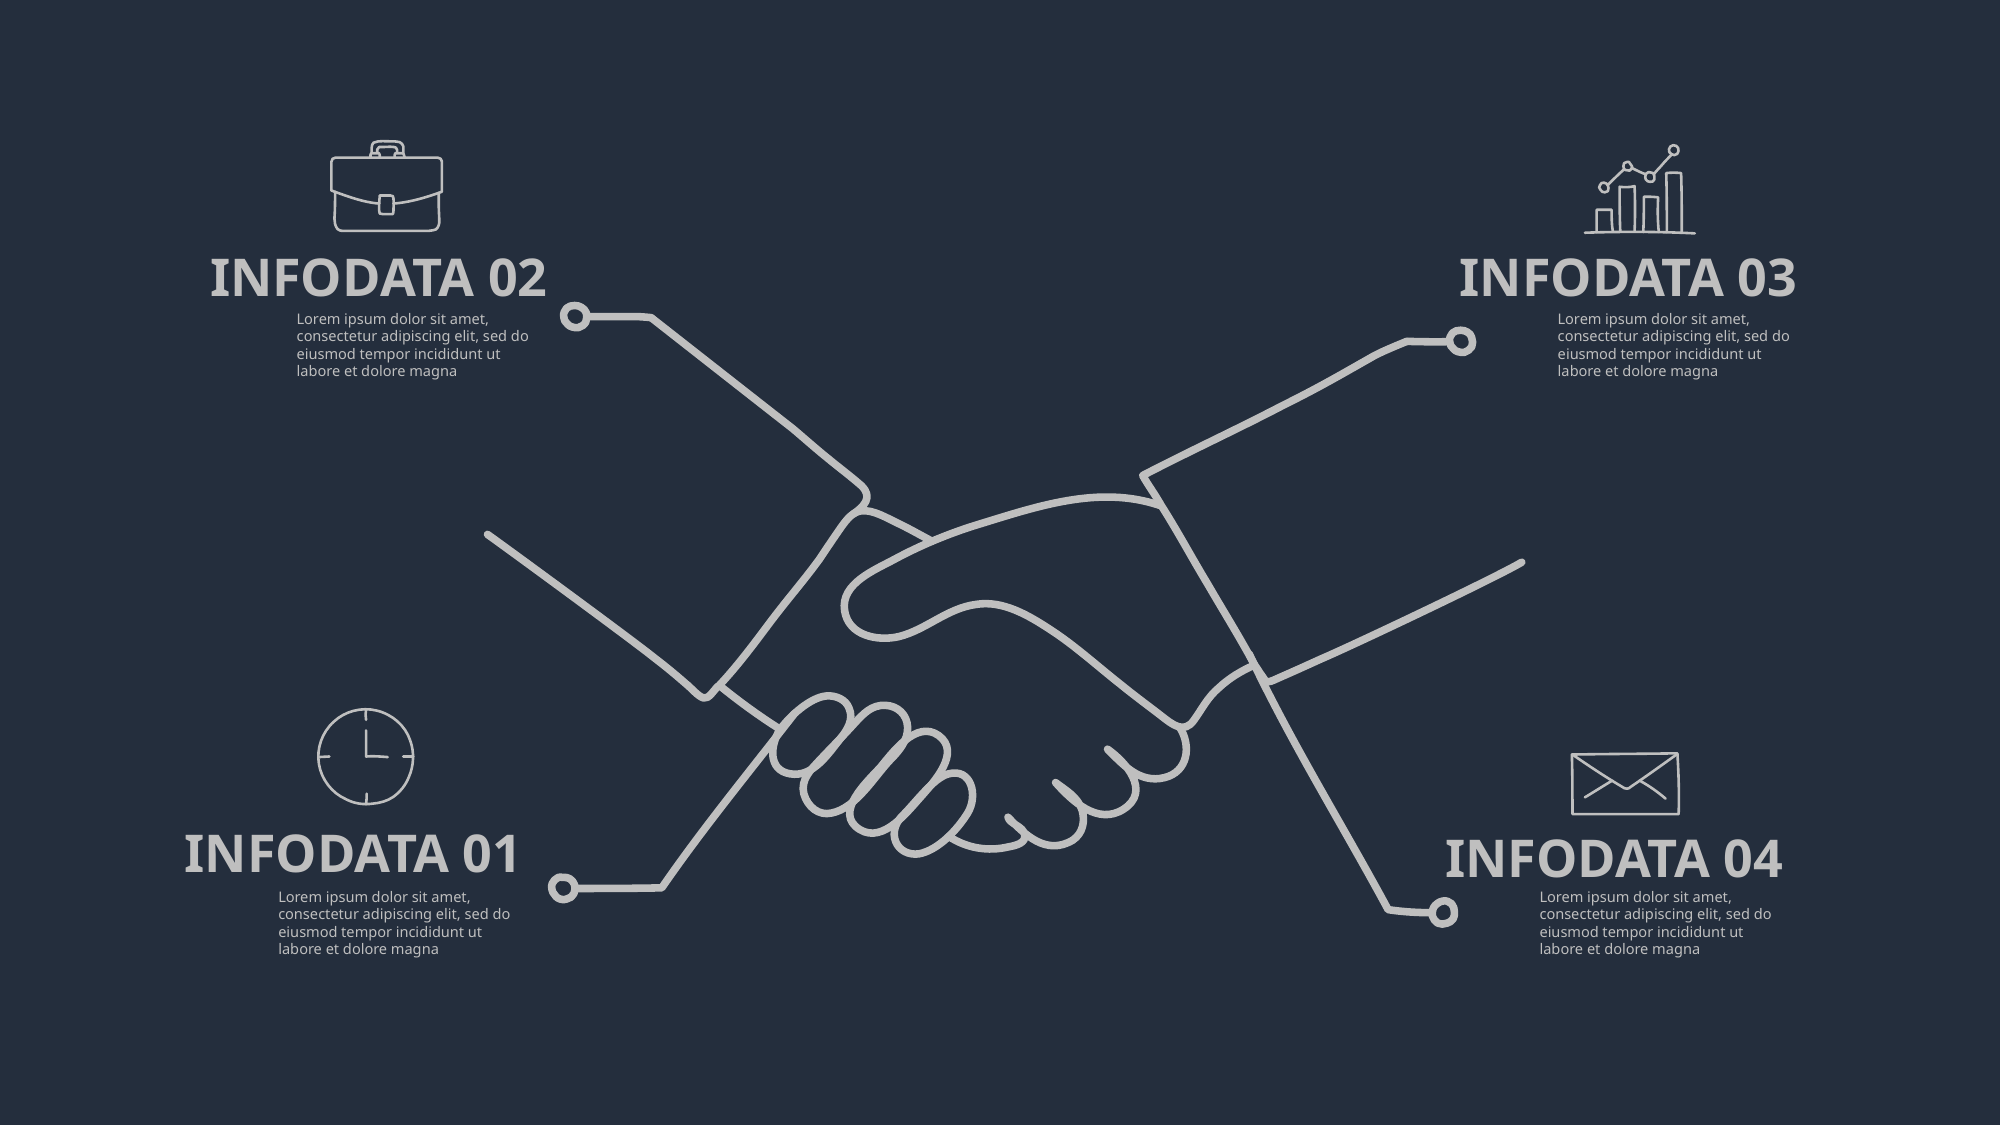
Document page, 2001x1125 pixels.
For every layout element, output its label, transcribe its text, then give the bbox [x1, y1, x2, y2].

text_box [575, 857, 684, 889]
text_box [331, 141, 442, 231]
text_box [1599, 145, 1679, 193]
text_box Lorem ipsum dolor sit amet, consectetur adipiscing elit, sed do eiusmod tempor incididunt ut labore et dolore magna [1524, 880, 1789, 965]
text_box [563, 305, 587, 317]
text_box Lorem ipsum dolor sit amet, consectetur adipiscing elit, sed do eiusmod tempor incididunt ut labore et dolore magna [263, 880, 528, 965]
text_box [1584, 172, 1695, 234]
text_box INFODATA 01 [184, 820, 523, 883]
text_box INFODATA 02 [210, 244, 548, 308]
text_box [551, 877, 576, 900]
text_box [487, 317, 1522, 857]
text_box Lorem ipsum dolor sit amet, consectetur adipiscing elit, sed do eiusmod tempor incididunt ut labore et dolore magna [1542, 302, 1807, 387]
text_box [1359, 857, 1433, 913]
text_box INFODATA 03 [1459, 244, 1798, 308]
text_box [1432, 900, 1455, 925]
text_box Lorem ipsum dolor sit amet, consectetur adipiscing elit, sed do eiusmod tempor incididunt ut labore et dolore magna [281, 302, 546, 387]
text_box [318, 709, 414, 805]
text_box INFODATA 04 [1445, 825, 1784, 889]
text_box [1571, 753, 1679, 815]
